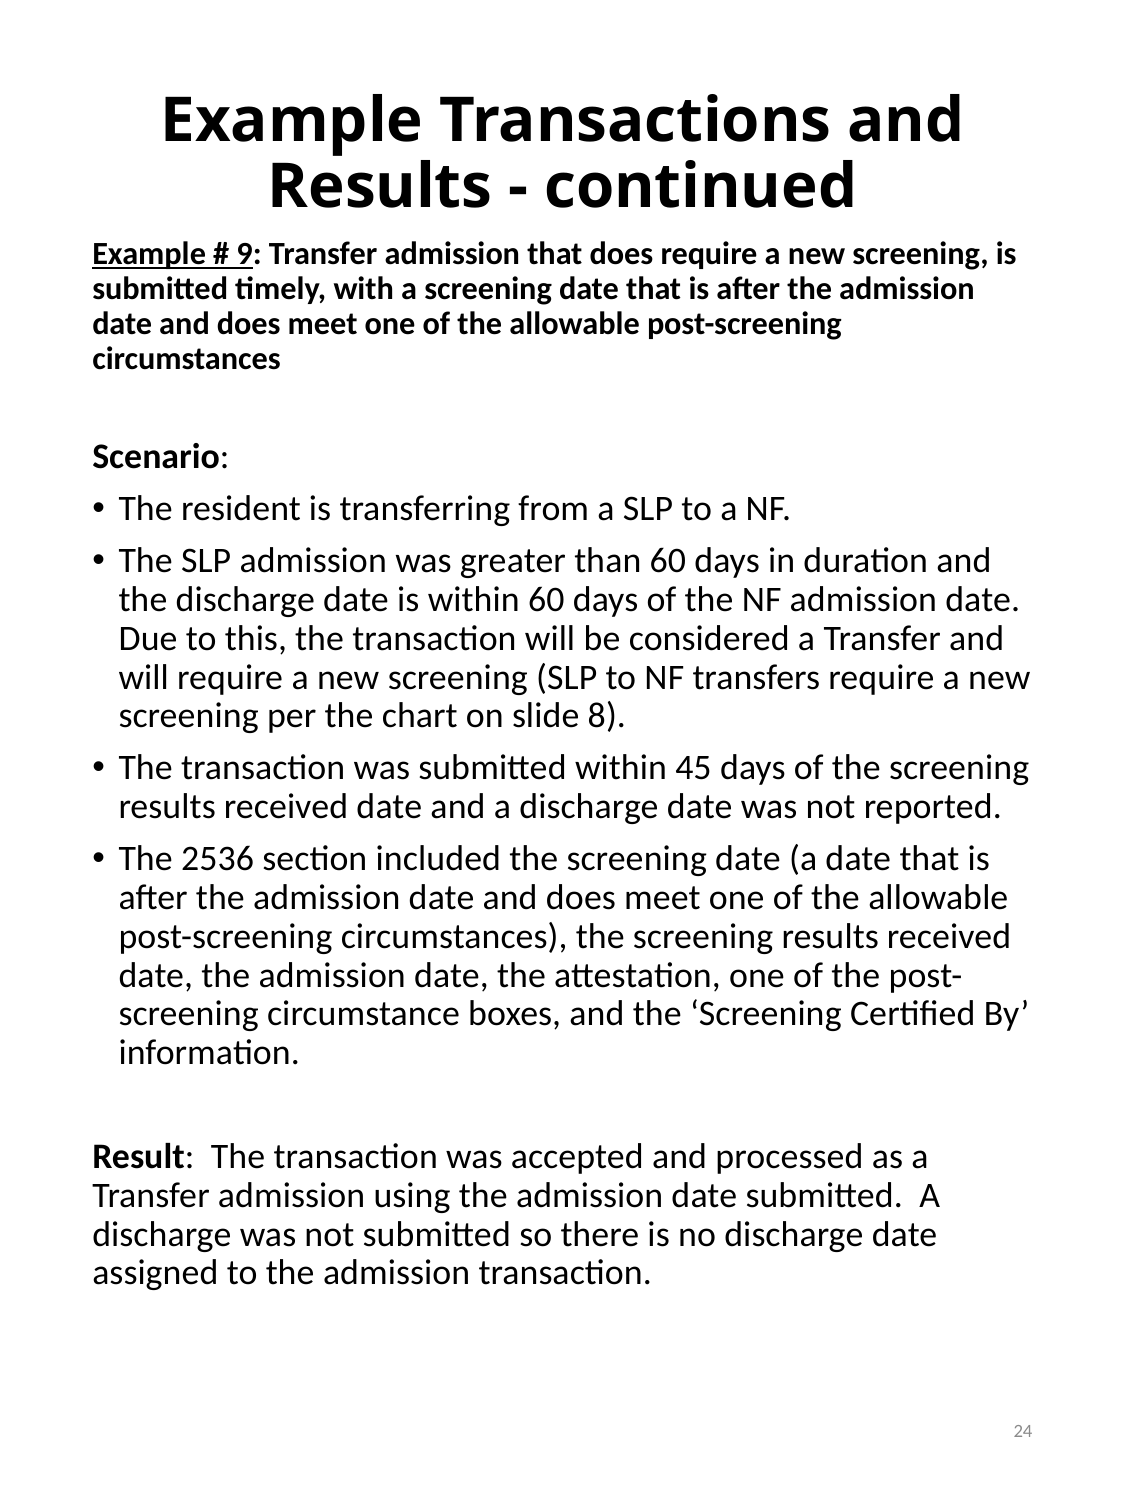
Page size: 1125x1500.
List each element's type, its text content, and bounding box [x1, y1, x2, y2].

title Example Transactions and Results - continued [77, 79, 1048, 229]
list Example # 9: Transfer admission that does require a new screening, is submitted timely, with a screening date that is after the admission date and does meet one of the allowable post-screening circumstances Scenario: The resident is transferring from a SLP to a NF. The SLP admission was greater than 60 days in duration and the discharge date is within 60 days of the NF admission date. Due to this, the transaction will be considered a Transfer and will require a new screening (SLP to NF transfers require a new screening per the chart on slide 8). The transaction was submitted within 45 days of the screening results received date and a discharge date was not reported. The 2536 section included the screening date (a date that is after the admission date and does meet one of the allowable post-screening circumstances), the screening results received date, the admission date, the attestation, one of the post-screening circumstance boxes, and the ‘Screening Certified By’ information. Result: The transaction was accepted and processed as a Transfer admission using the admission date submitted. A discharge was not submitted so there is no discharge date assigned to the admission transaction. [77, 229, 1048, 1352]
slide_number 24 [794, 1390, 1048, 1471]
